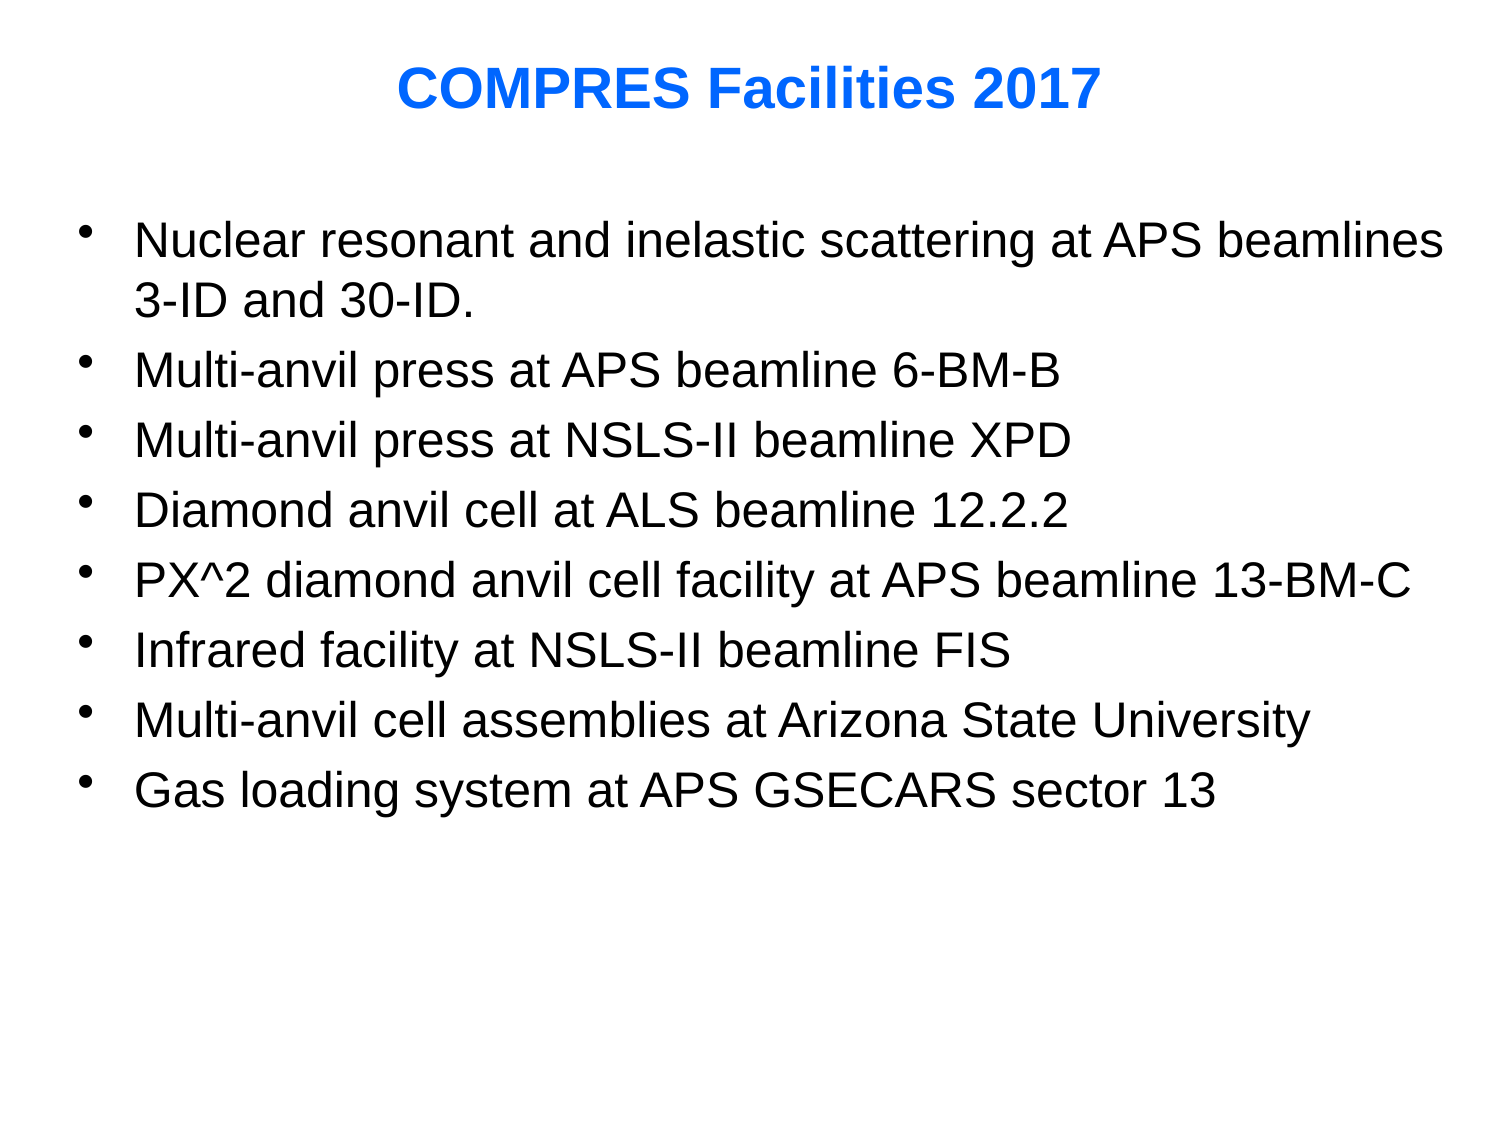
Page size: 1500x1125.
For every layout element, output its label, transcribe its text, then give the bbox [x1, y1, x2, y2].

list Nuclear resonant and inelastic scattering at APS beamlines 3-ID and 30-ID. Multi-anvil press at APS beamline 6-BM-B Multi-anvil press at NSLS-II beamline XPD Diamond anvil cell at ALS beamline 12.2.2 PX^2 diamond anvil cell facility at APS beamline 13-BM-C Infrared facility at NSLS-II beamline FIS Multi-anvil cell assemblies at Arizona State University Gas loading system at APS GSECARS sector 13 [62, 199, 1463, 988]
title COMPRES Facilities 2017 [74, 49, 1426, 121]
